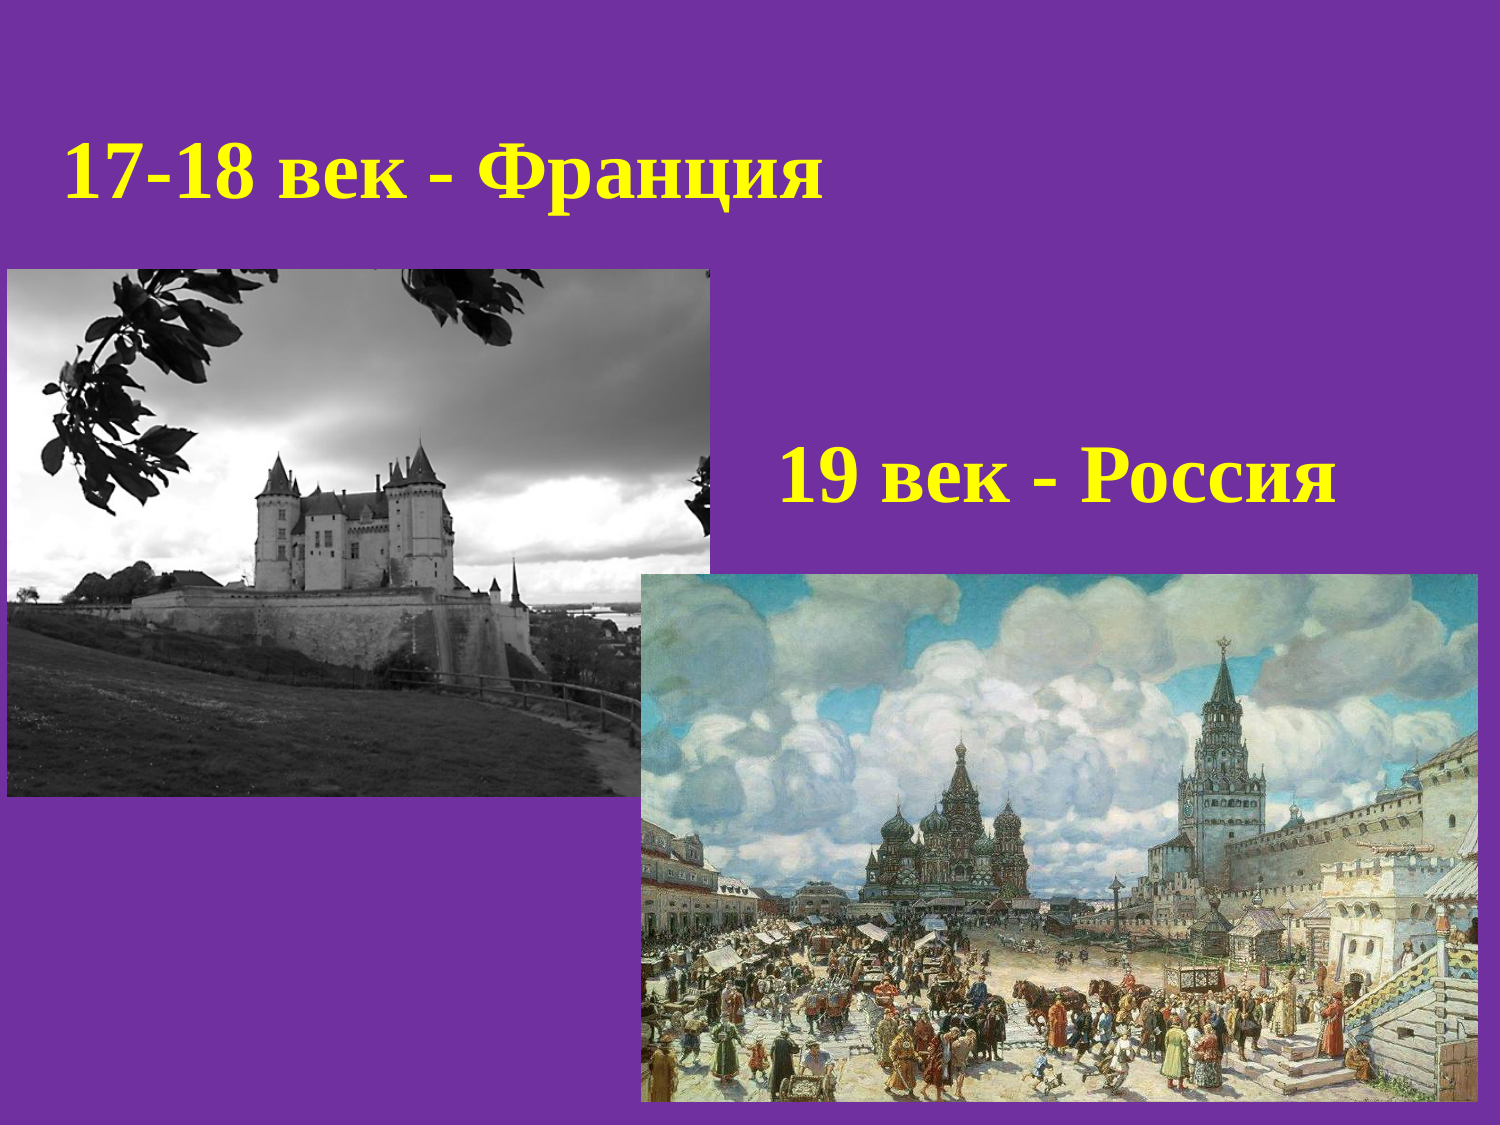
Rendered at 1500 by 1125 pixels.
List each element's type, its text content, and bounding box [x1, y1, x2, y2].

list 19 век - Россия [761, 421, 1425, 527]
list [6, 269, 710, 798]
list 17-18 век - Франция [46, 82, 1032, 223]
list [641, 573, 1478, 1102]
